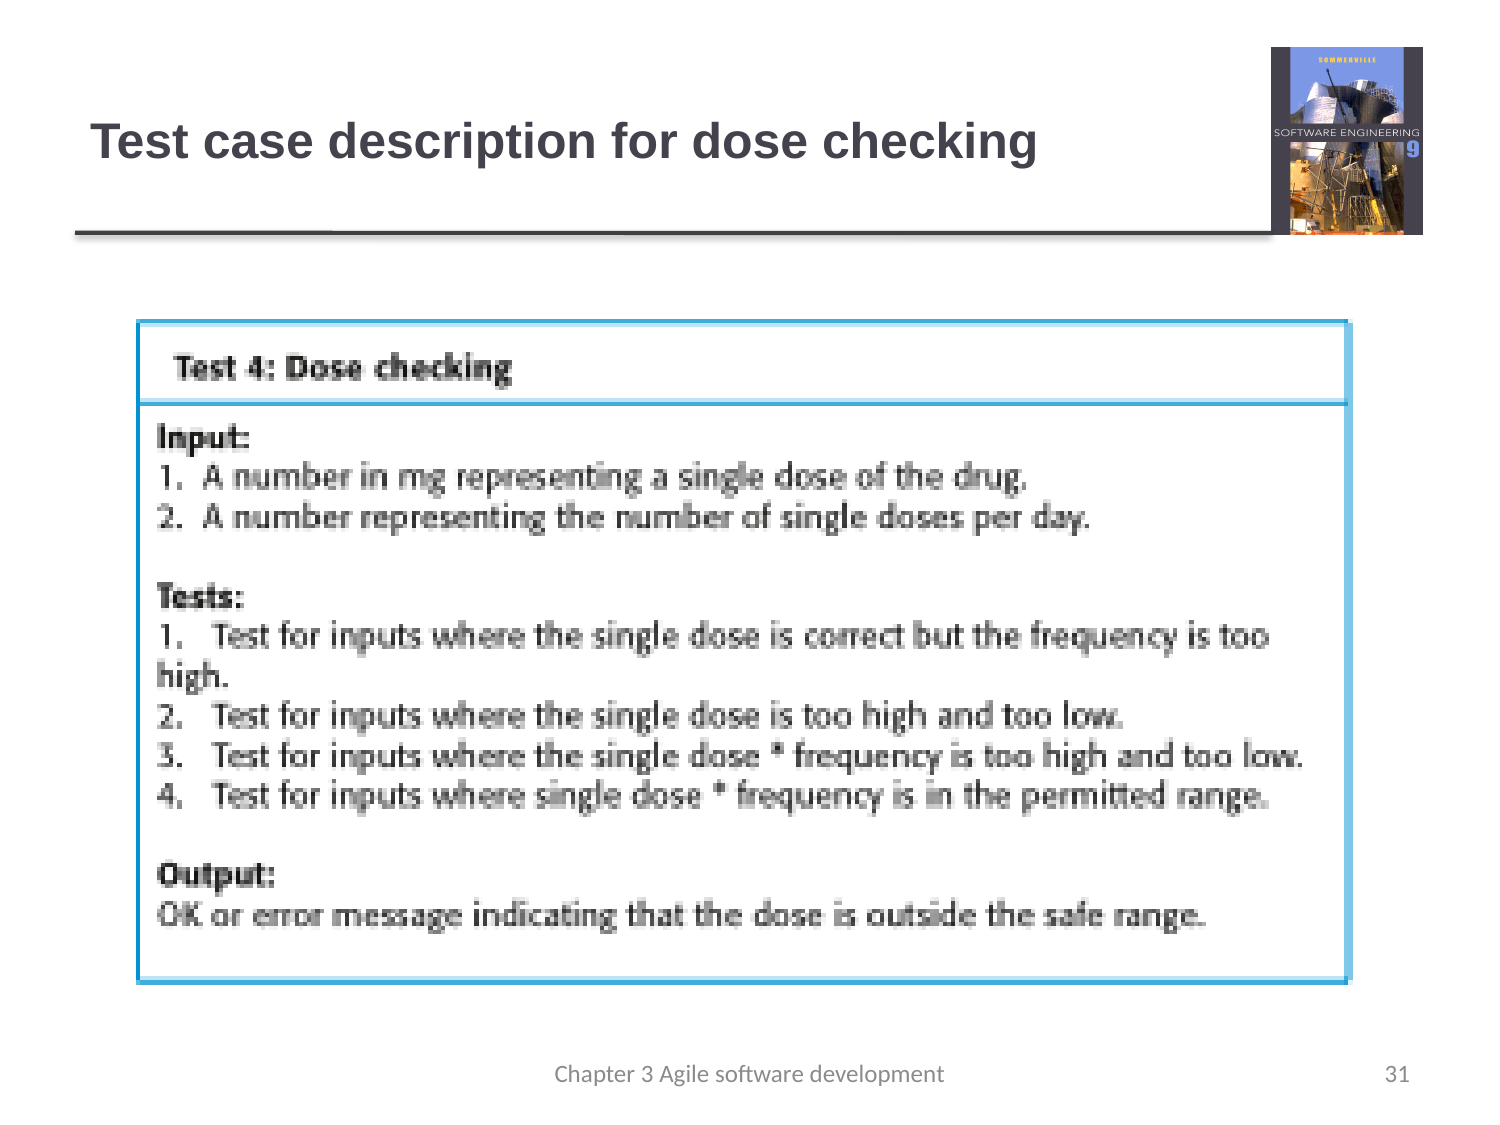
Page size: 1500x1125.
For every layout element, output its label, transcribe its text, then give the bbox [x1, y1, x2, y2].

footer Chapter 3 Agile software development [512, 1042, 988, 1103]
title Test case description for dose checking [74, 44, 1272, 233]
picture [131, 319, 1353, 985]
slide_number 31 [1074, 1042, 1425, 1103]
picture [1272, 47, 1423, 235]
